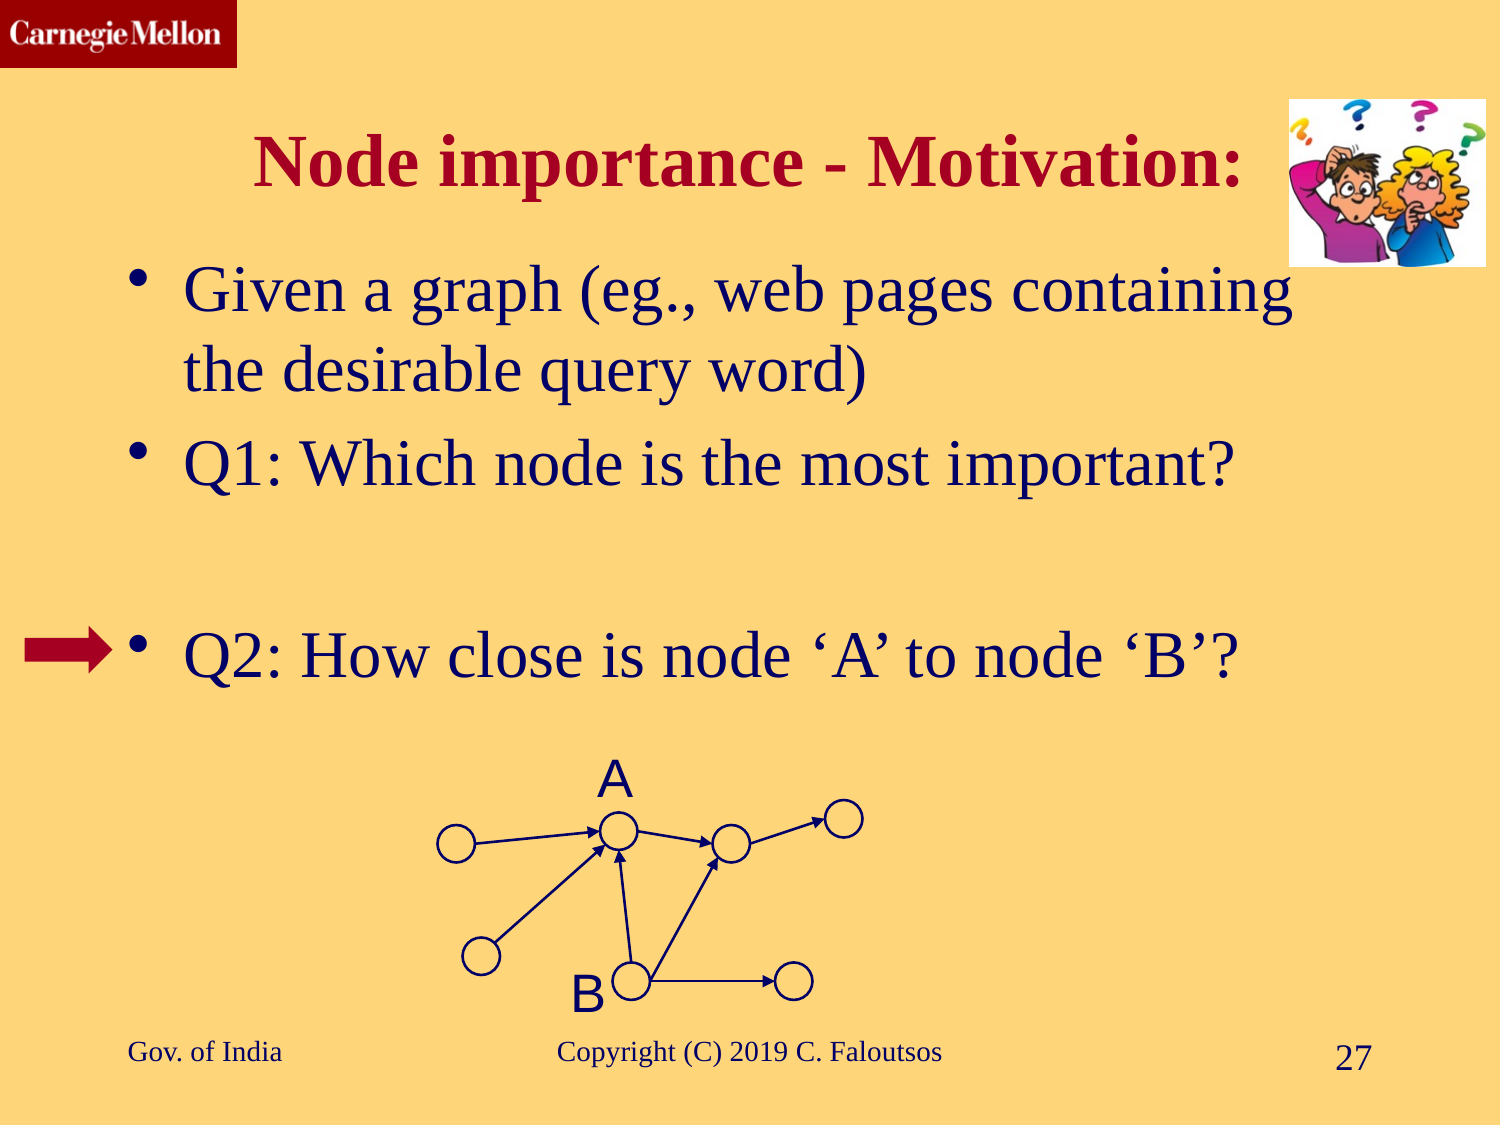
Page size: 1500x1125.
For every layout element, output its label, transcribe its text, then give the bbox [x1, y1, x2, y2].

text_box [462, 937, 501, 976]
text_box [437, 825, 474, 863]
text_box [775, 962, 813, 1000]
text_box A [582, 735, 649, 816]
slide_number 27 [1074, 1024, 1388, 1101]
title Node importance - Motivation: [112, 99, 1288, 213]
picture [1289, 99, 1486, 267]
text_box [650, 982, 762, 990]
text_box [476, 830, 599, 844]
text_box B [555, 950, 622, 1031]
text_box [713, 825, 749, 863]
text_box [825, 800, 863, 838]
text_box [618, 849, 632, 963]
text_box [750, 818, 824, 844]
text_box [494, 845, 606, 942]
text_box [24, 625, 113, 674]
slide_number Gov. of India [112, 1024, 426, 1101]
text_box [651, 858, 719, 980]
picture [0, 0, 237, 68]
text_box [622, 962, 649, 1000]
text_box [600, 816, 638, 850]
footer Copyright (C) 2019 C. Faloutsos [512, 1024, 988, 1101]
list Given a graph (eg., web pages containing the desirable query word) Q1: Which node is the most important? Q2: How close is node ‘A’ to node ‘B’? [112, 237, 1388, 1001]
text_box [638, 830, 712, 844]
